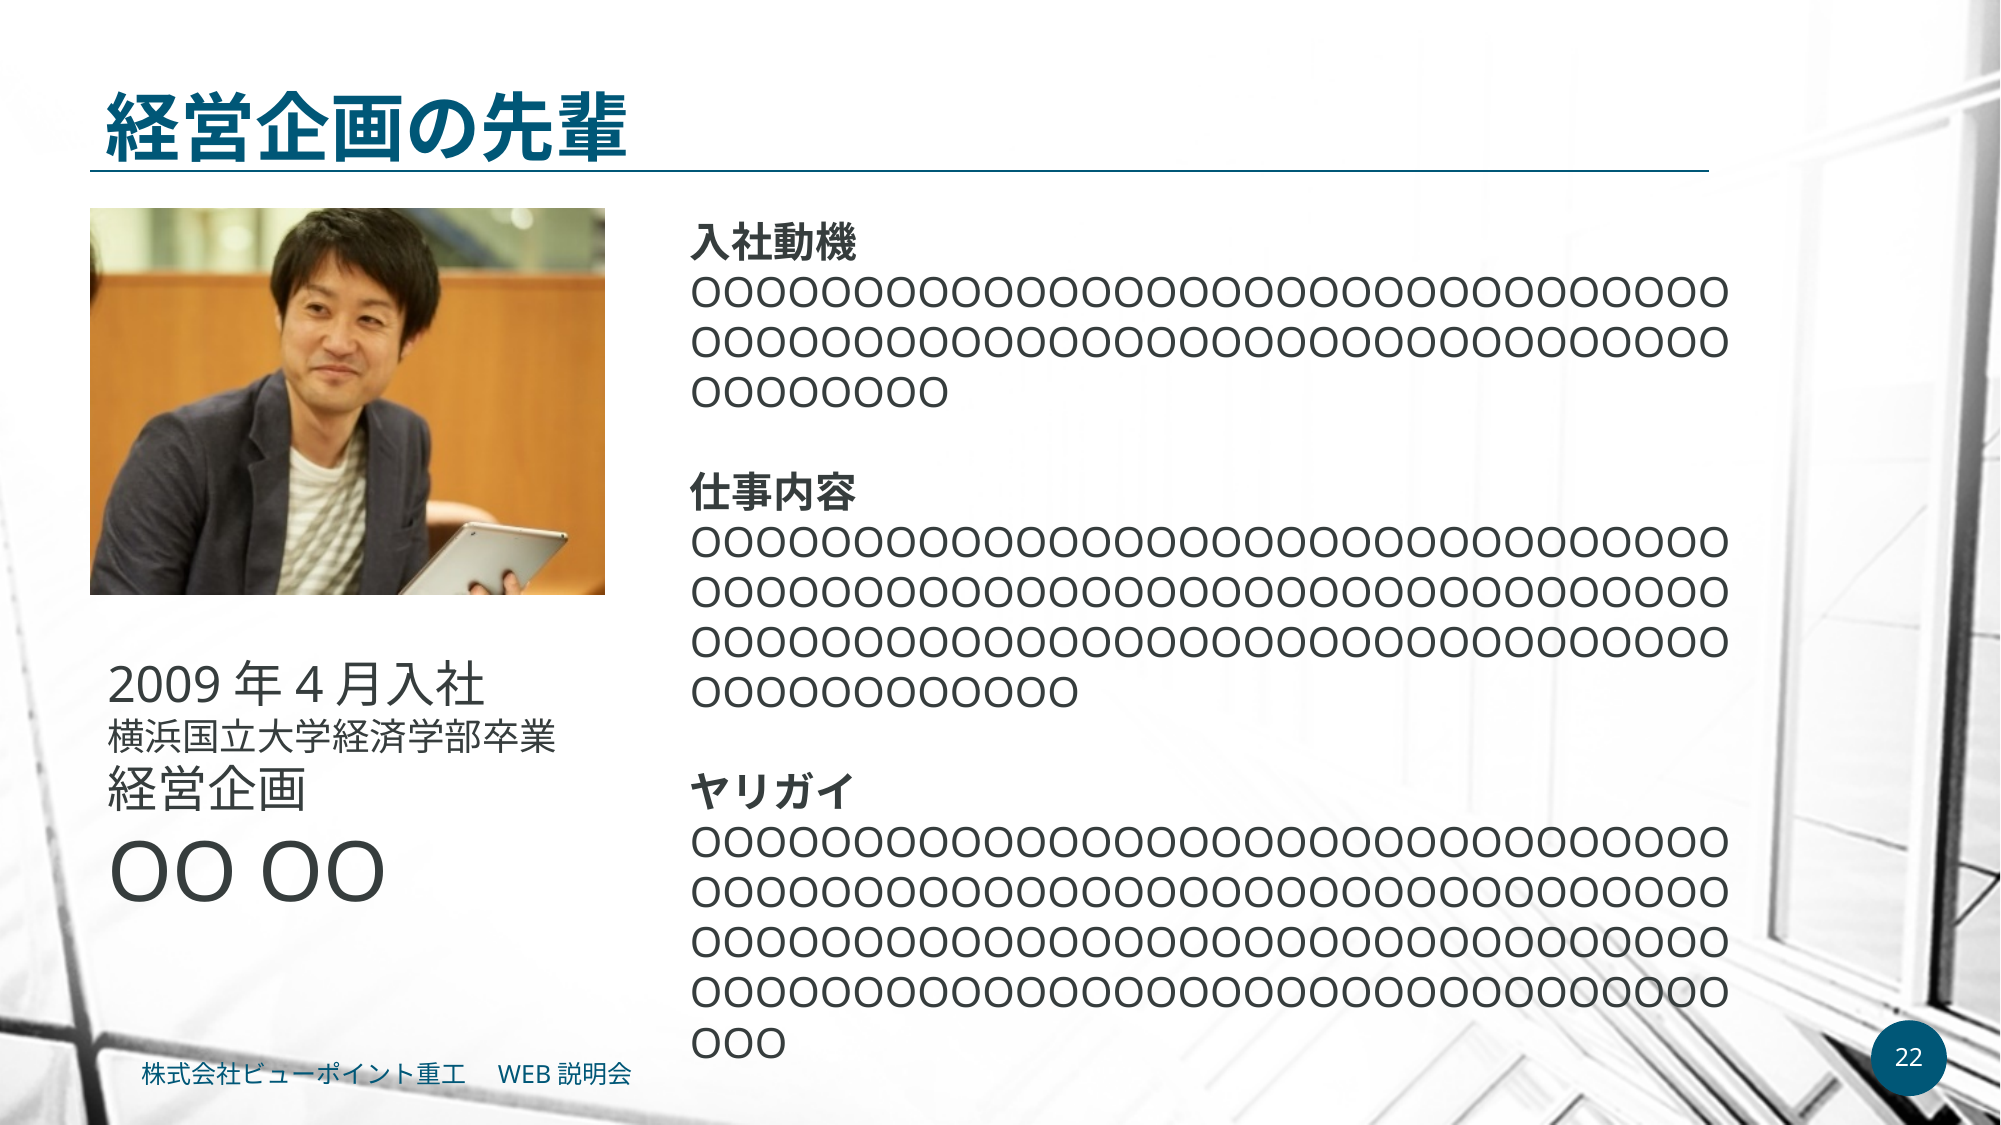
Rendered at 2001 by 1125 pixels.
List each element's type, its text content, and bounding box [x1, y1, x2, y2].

picture [0, 0, 2001, 1125]
text_box 入社動機 OOOOOOOOOOOOOOOOOOOOOOOOOOOOOOOOOOOOOOOOOOOOOOOOOOOOOOOOOOOOOOOOOOOOOOOO 仕事内容 OOOOOOOOOOOOOOOOOOOOOOOOOOOOOOOOOOOOOOOOOOOOOOOOOOOOOOOOOOOOOOOOOOOOOOOOOOOOOOOOOOOOOOOOOOOOOOOOOOOOOOOOOOOO ヤリガイ OOOOOOOOOOOOOOOOOOOOOOOOOOOOOOOOOOOOOOOOOOOOOOOOOOOOOOOOOOOOOOOOOOOOOOOOOOOOOOOOOOOOOOOOOOOOOOOOOOOOOOOOOOOOOOOOOOOOOOOOOOOOOOOOOOO [675, 208, 1768, 1074]
text_box 2009年4月入社 横浜国立大学経済学部卒業 経営企画 OO OO [92, 645, 573, 926]
title 経営企画の先輩 [90, 90, 1709, 178]
